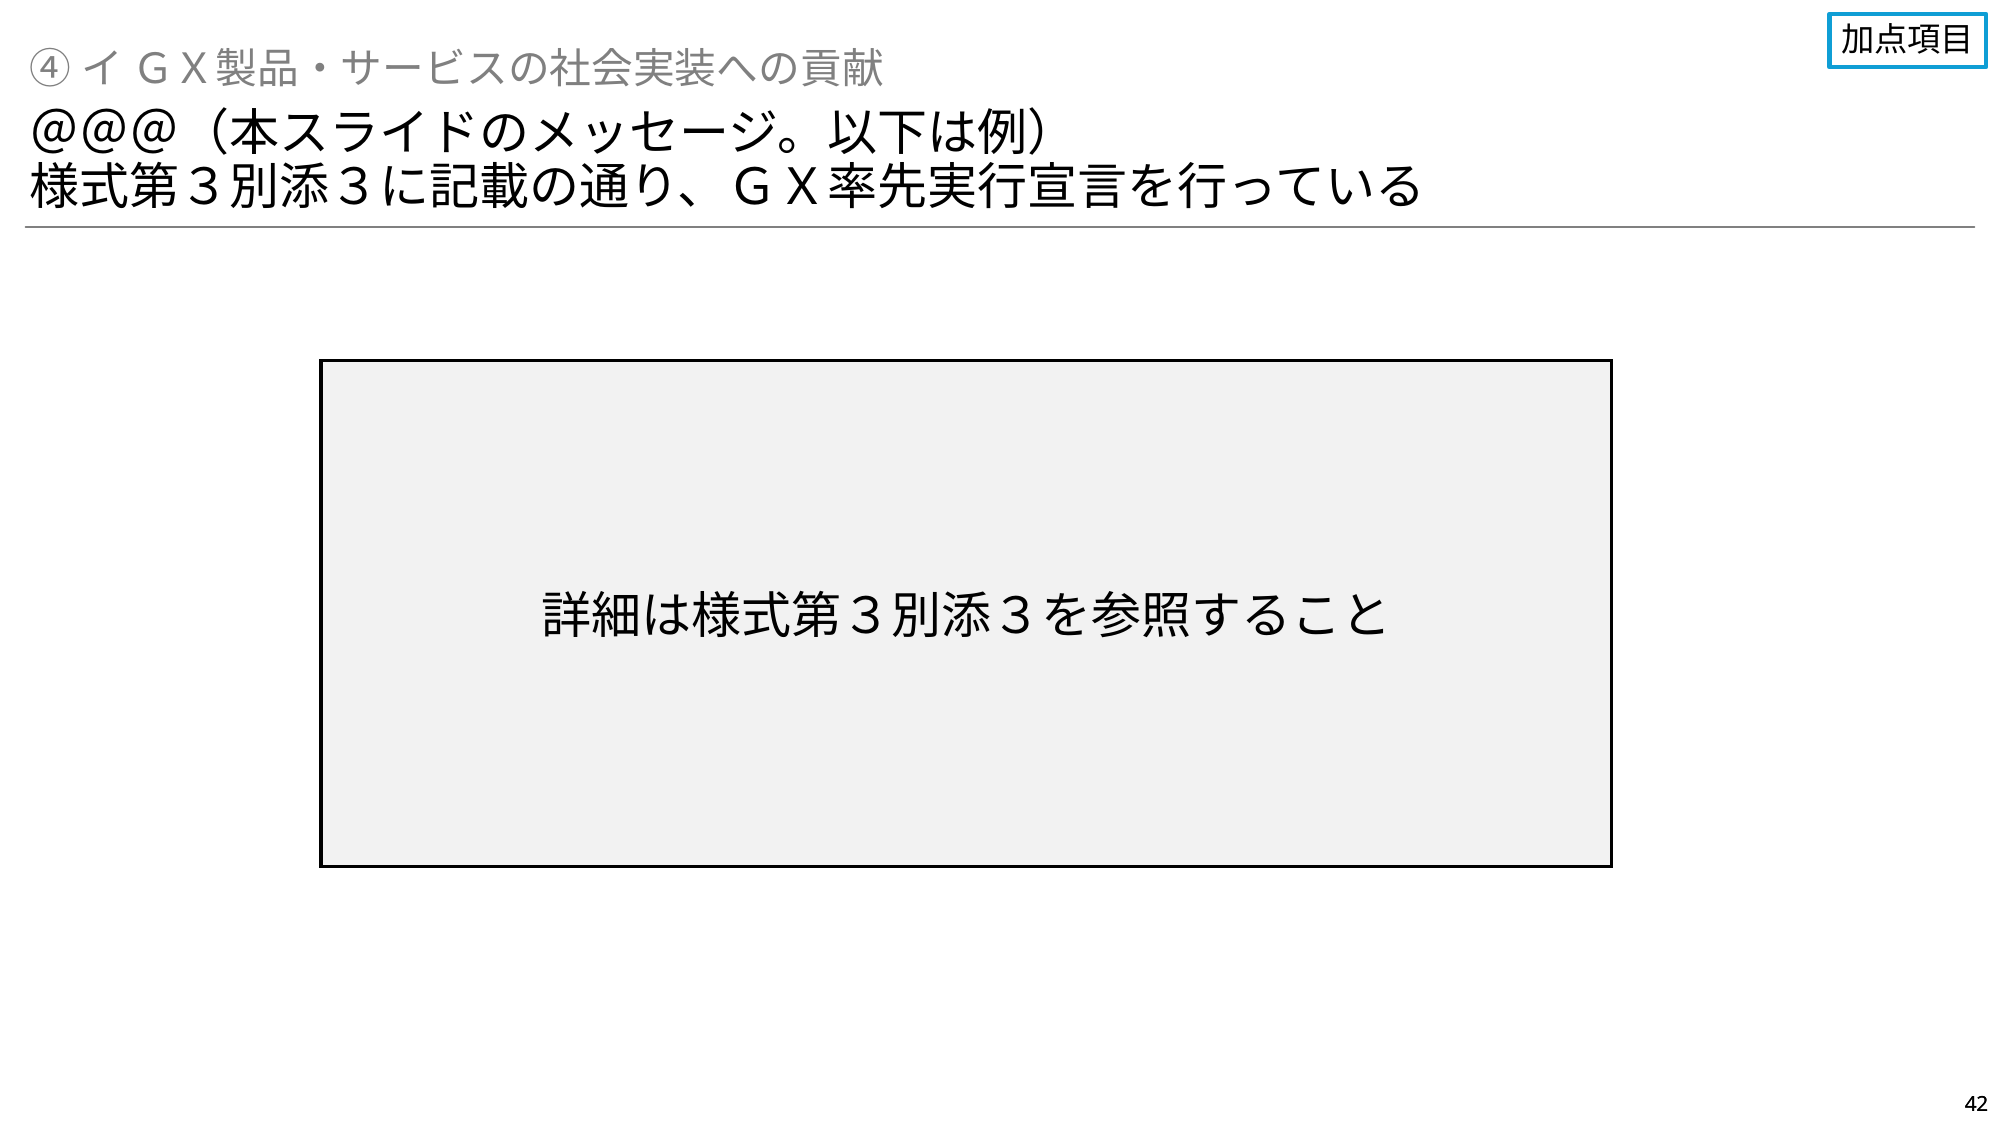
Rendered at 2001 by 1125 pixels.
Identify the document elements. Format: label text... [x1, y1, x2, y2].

text_box 詳細は様式第３別添３を参照すること [319, 359, 1613, 868]
text_box ④イ ＧＸ製品・サービスの社会実装への貢献 [29, 47, 1802, 94]
text_box ＠＠＠（本スライドのメッセージ。以下は例） 様式第３別添３に記載の通り、ＧＸ率先実行宣言を行っている [29, 107, 1875, 216]
text_box 加点項目 [1829, 13, 1986, 68]
